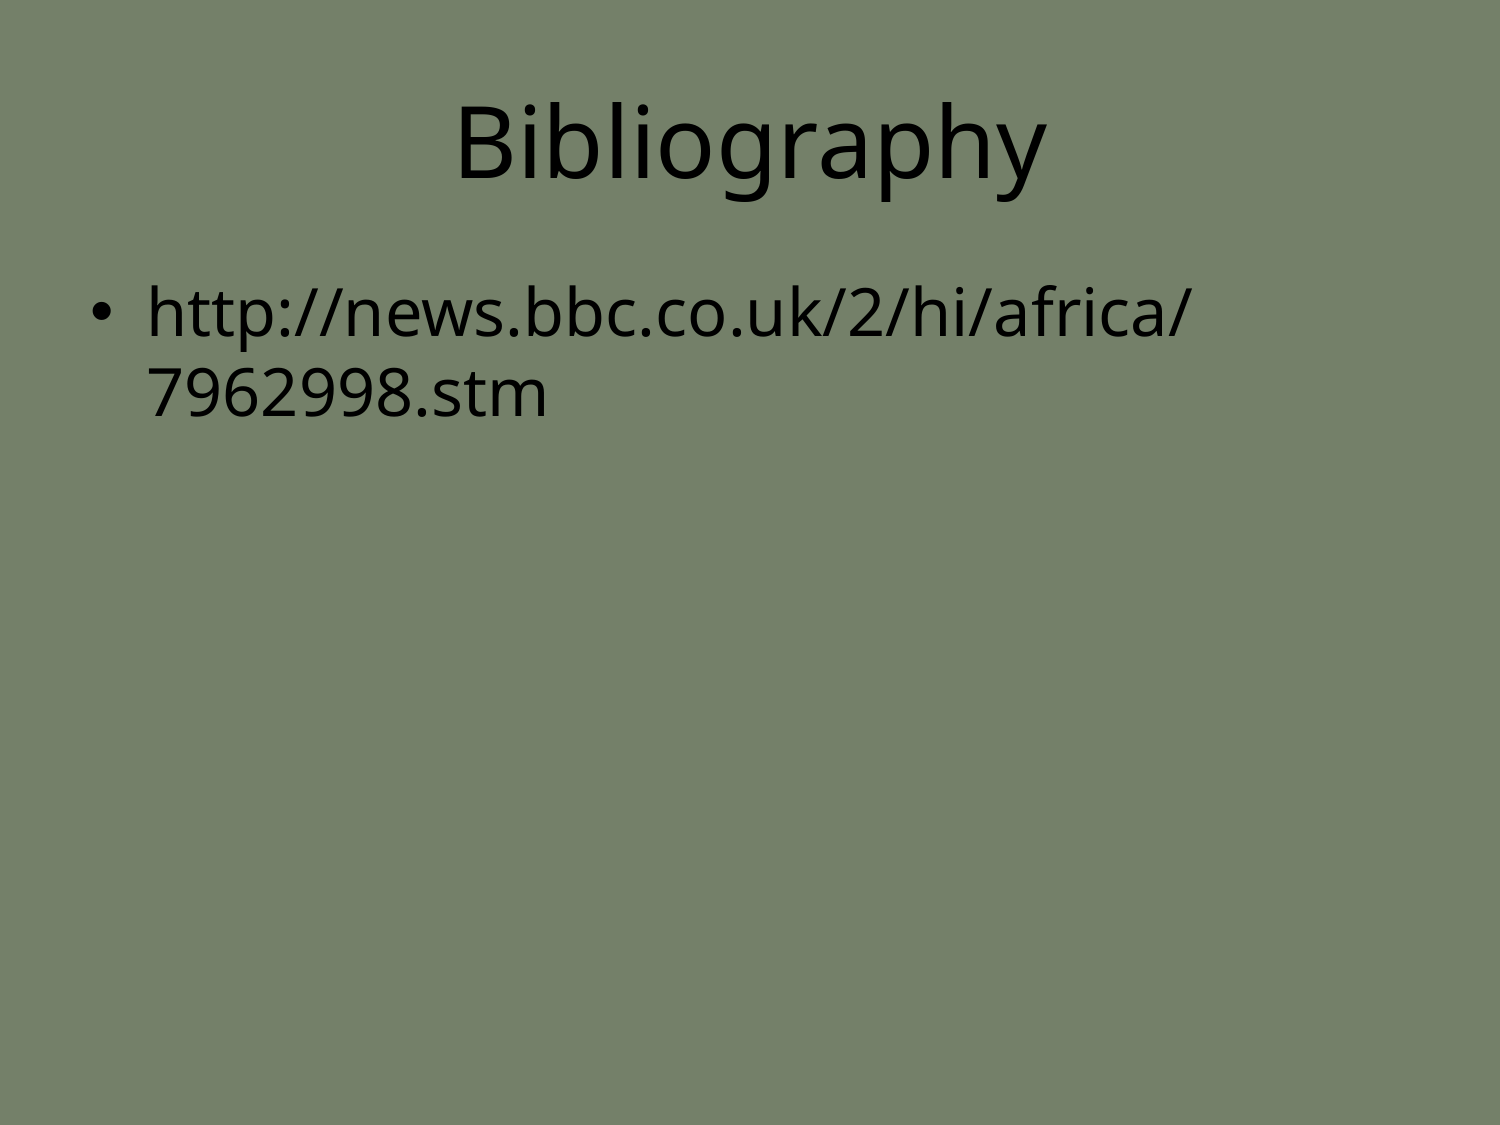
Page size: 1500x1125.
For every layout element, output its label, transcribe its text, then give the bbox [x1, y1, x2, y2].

title Bibliography [75, 45, 1425, 233]
list http://news.bbc.co.uk/2/hi/africa/7962998.stm [75, 262, 1425, 1005]
